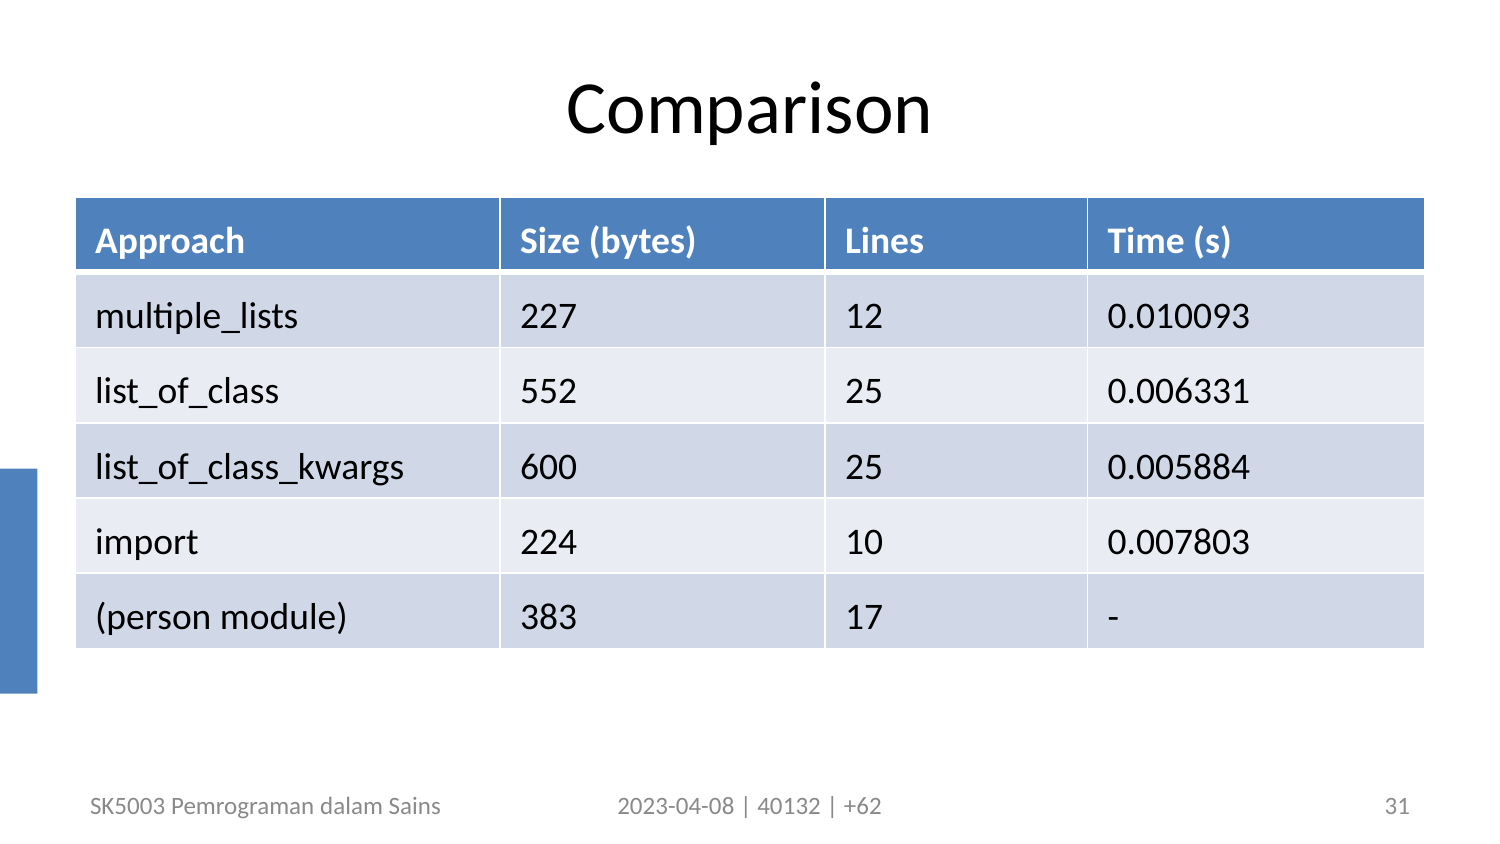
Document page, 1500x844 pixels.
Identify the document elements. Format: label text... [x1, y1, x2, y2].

table_cell multiple_lists [76, 275, 499, 347]
slide_number 31 [1074, 782, 1425, 827]
table_cell 0.010093 [1088, 275, 1424, 347]
table_header Size (bytes) [501, 198, 824, 269]
table_cell - [1088, 574, 1424, 648]
table_cell 224 [501, 499, 824, 572]
table_cell 0.006331 [1088, 348, 1424, 422]
table_cell 25 [826, 348, 1087, 422]
table_cell 0.007803 [1088, 499, 1424, 572]
table_cell 25 [826, 424, 1087, 497]
table_cell 227 [501, 275, 824, 347]
table_header Time (s) [1088, 198, 1424, 269]
table_cell 12 [826, 275, 1087, 347]
table_cell (person module) [76, 574, 499, 648]
slide_number SK5003 Pemrograman dalam Sains [75, 782, 463, 827]
table_cell 383 [501, 574, 824, 648]
table_cell 0.005884 [1088, 424, 1424, 497]
table_cell list_of_class_kwargs [76, 424, 499, 497]
table_cell import [76, 499, 499, 572]
table_cell list_of_class [76, 348, 499, 422]
footer 2023-04-08 | 40132 | +62 [512, 782, 988, 827]
table_cell 600 [501, 424, 824, 497]
table_header Approach [76, 198, 499, 269]
table_cell 17 [826, 574, 1087, 648]
title Comparison [74, 33, 1426, 175]
table_cell 552 [501, 348, 824, 422]
table_header Lines [826, 198, 1087, 269]
table_cell 10 [826, 499, 1087, 572]
